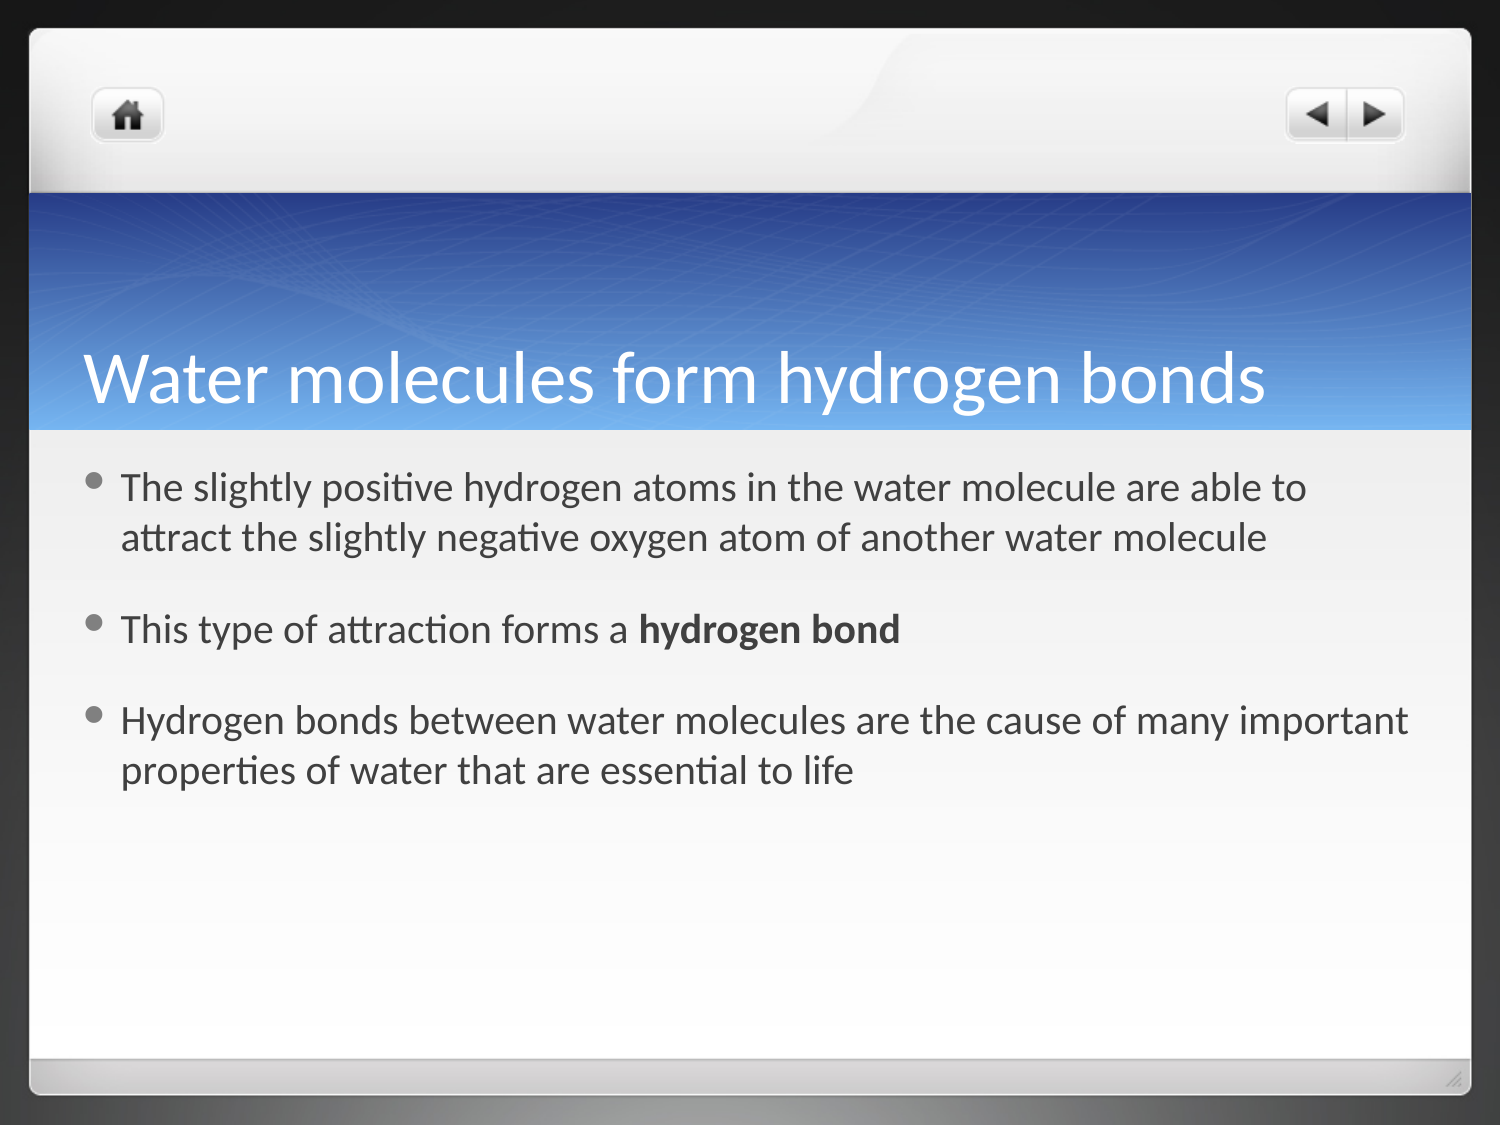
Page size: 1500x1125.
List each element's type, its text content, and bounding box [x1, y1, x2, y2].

picture [0, 0, 1500, 1125]
list The slightly positive hydrogen atoms in the water molecule are able to attract the slightly negative oxygen atom of another water molecule This type of attraction forms a hydrogen bond Hydrogen bonds between water molecules are the cause of many important properties of water that are essential to life [68, 452, 1432, 1025]
title Water molecules form hydrogen bonds [68, 238, 1432, 427]
